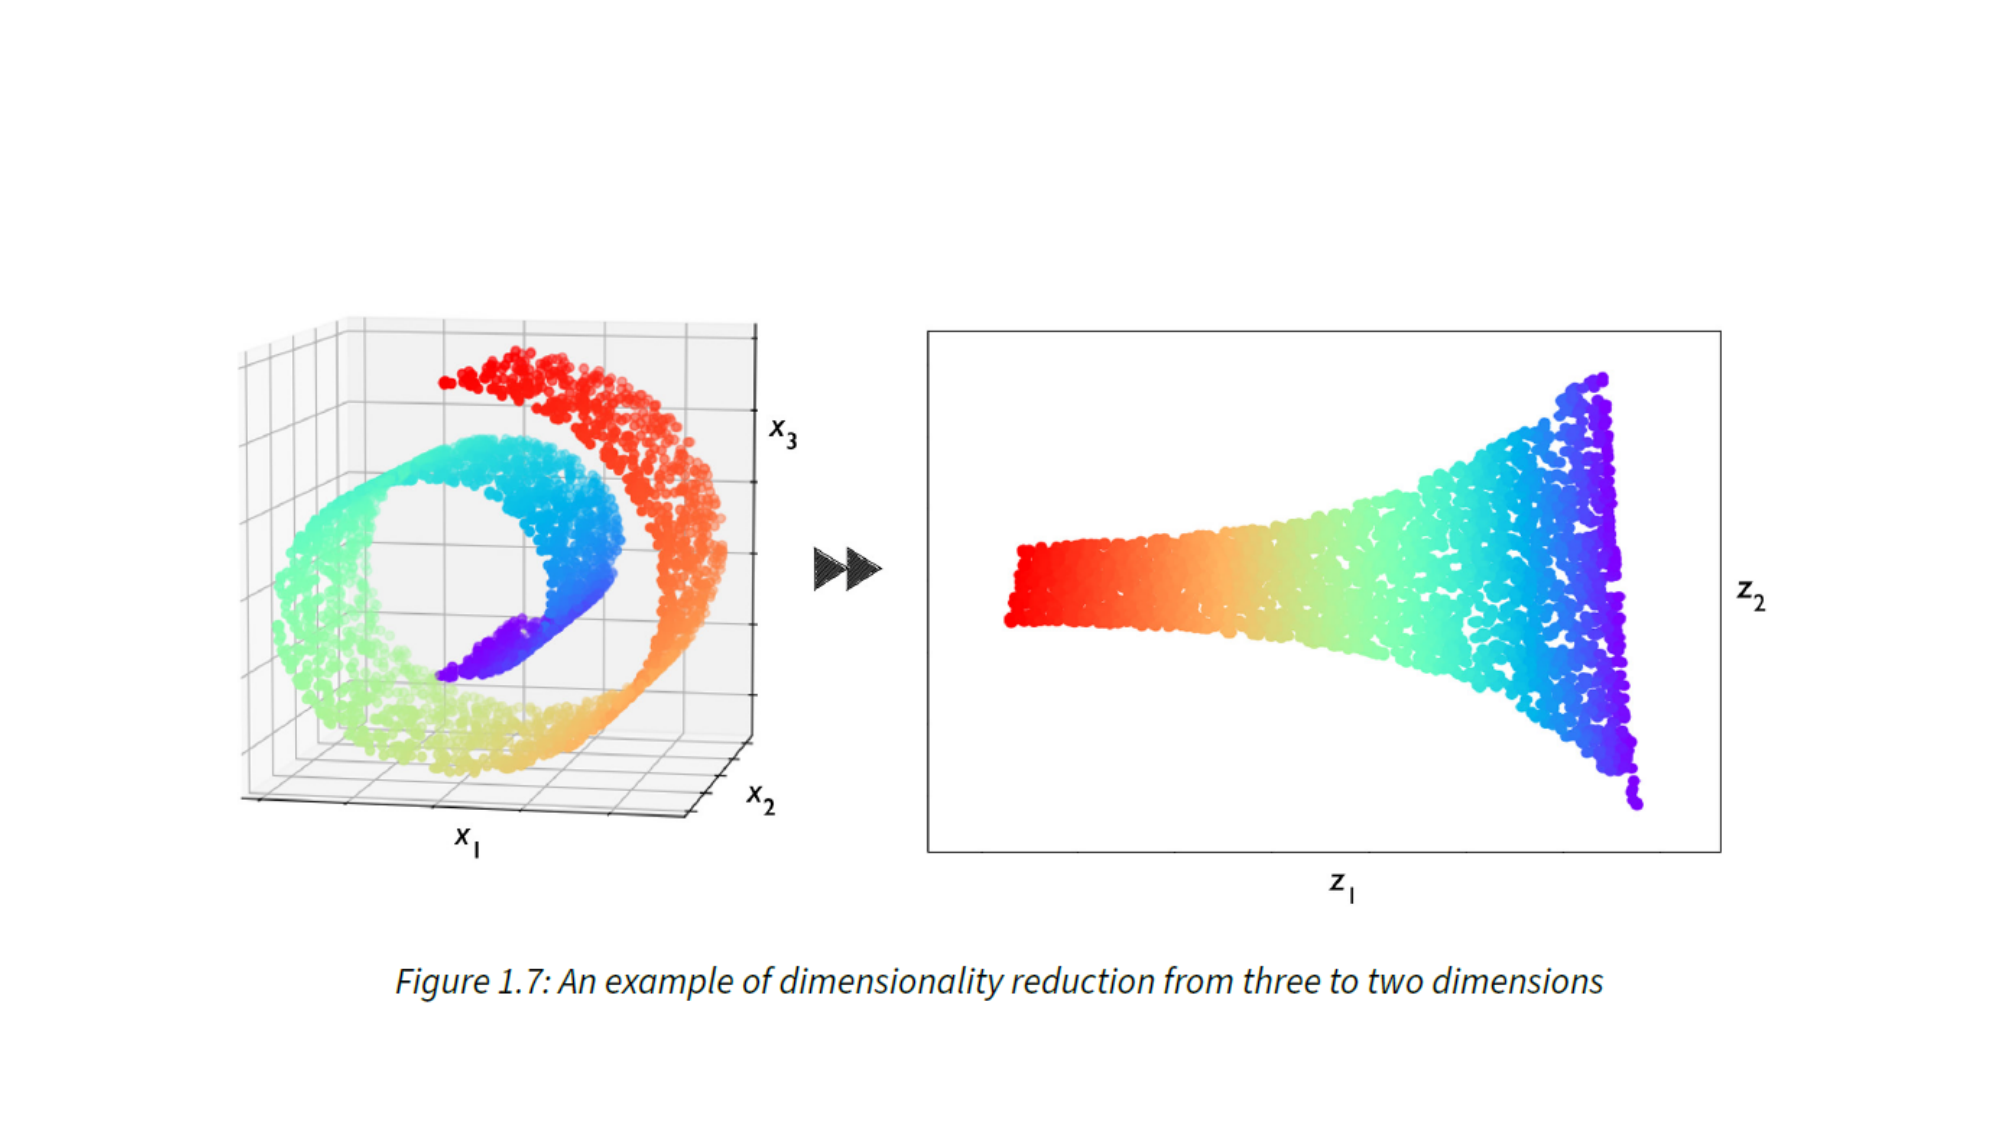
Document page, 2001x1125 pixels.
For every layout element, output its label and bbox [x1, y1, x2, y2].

list [216, 299, 1784, 1014]
